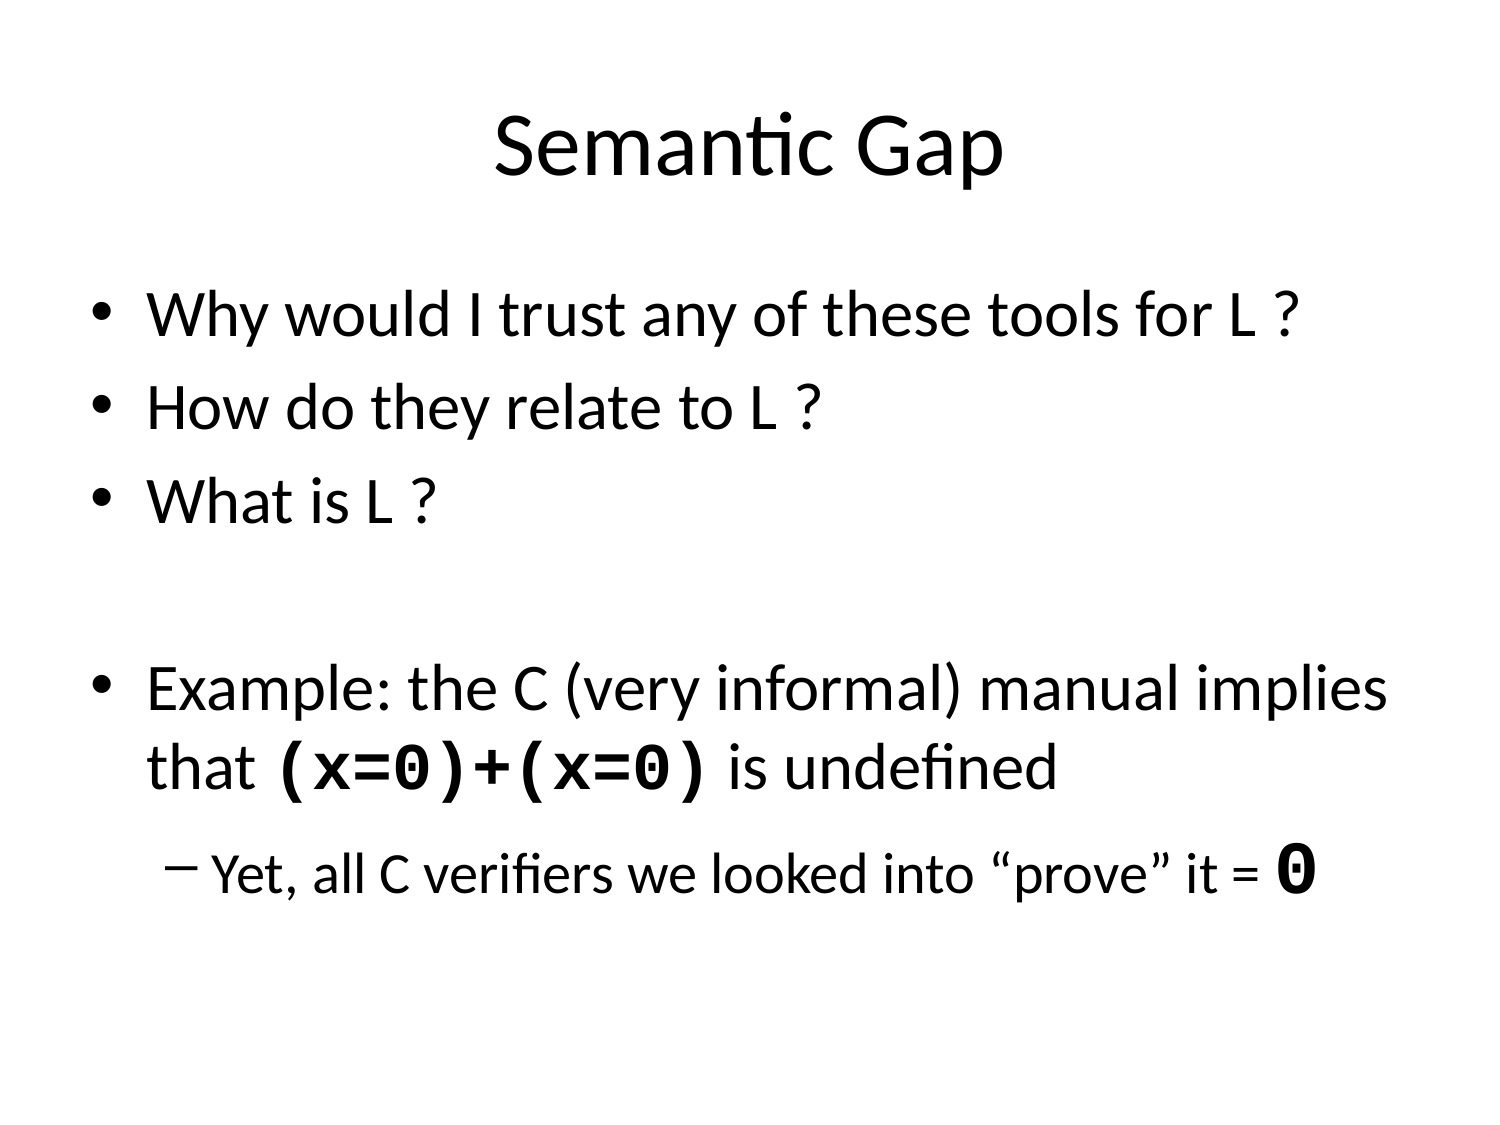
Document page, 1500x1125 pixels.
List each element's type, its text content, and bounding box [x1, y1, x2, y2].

list Why would I trust any of these tools for L ? How do they relate to L ? What is L ? Example: the C (very informal) manual implies that (x=0)+(x=0) is undefined Yet, all C verifiers we looked into “prove” it = 0 [75, 262, 1425, 1005]
title Semantic Gap [75, 45, 1425, 233]
